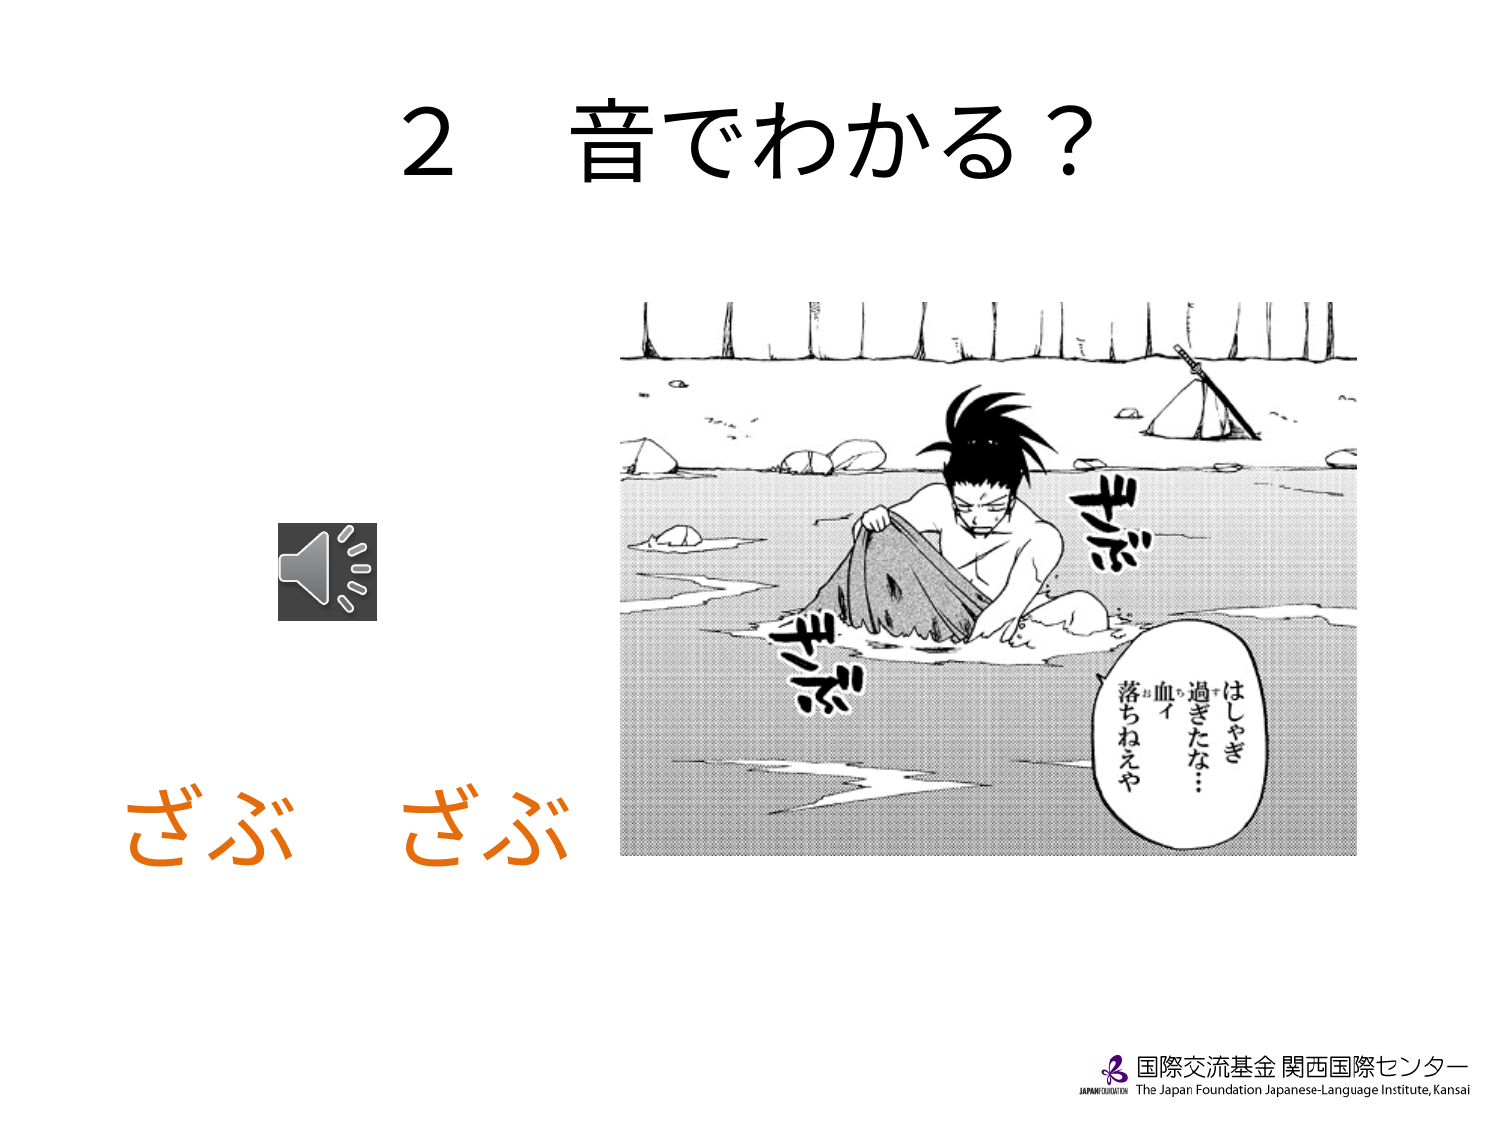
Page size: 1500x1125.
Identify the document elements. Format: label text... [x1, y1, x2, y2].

text_box ざぶ ざぶ [100, 763, 597, 888]
title ２ 音でわかる？ [75, 45, 1425, 233]
picture [1069, 1047, 1477, 1102]
picture [277, 521, 378, 623]
picture [619, 302, 1357, 856]
